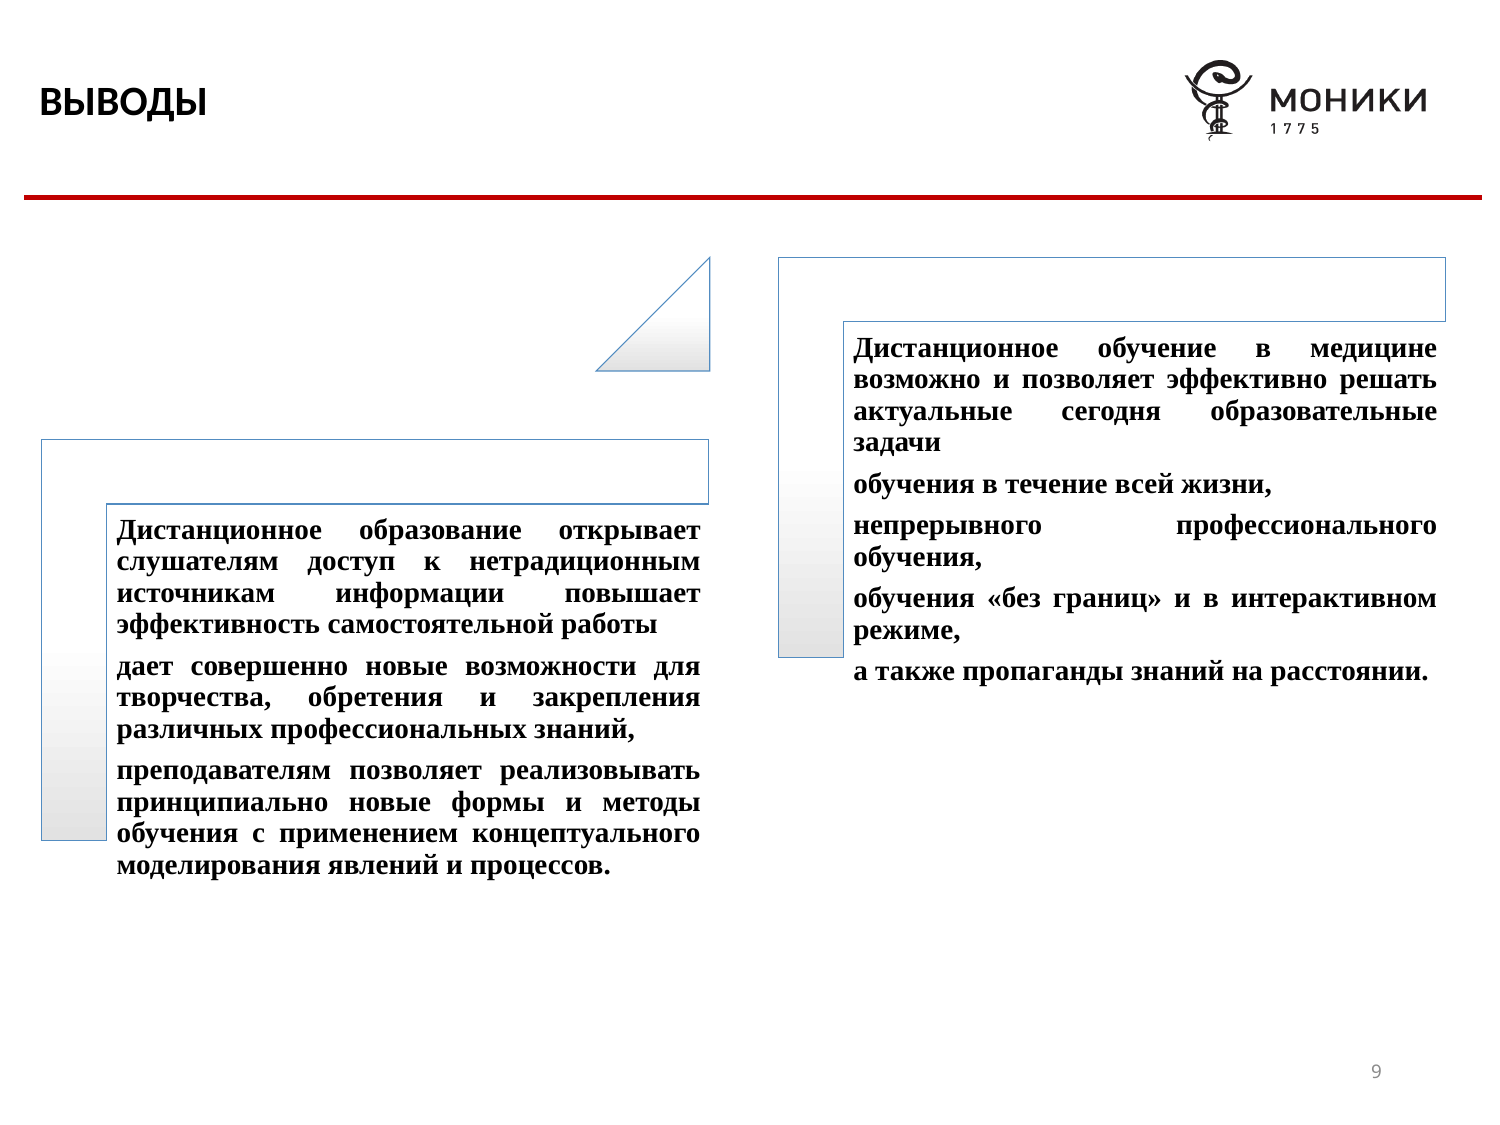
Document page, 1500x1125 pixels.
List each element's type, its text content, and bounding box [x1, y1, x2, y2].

title ВЫВОДЫ [24, 8, 1176, 196]
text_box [41, 219, 1447, 1071]
text_box [1163, 48, 1447, 148]
slide_number 9 [1059, 1071, 1397, 1103]
